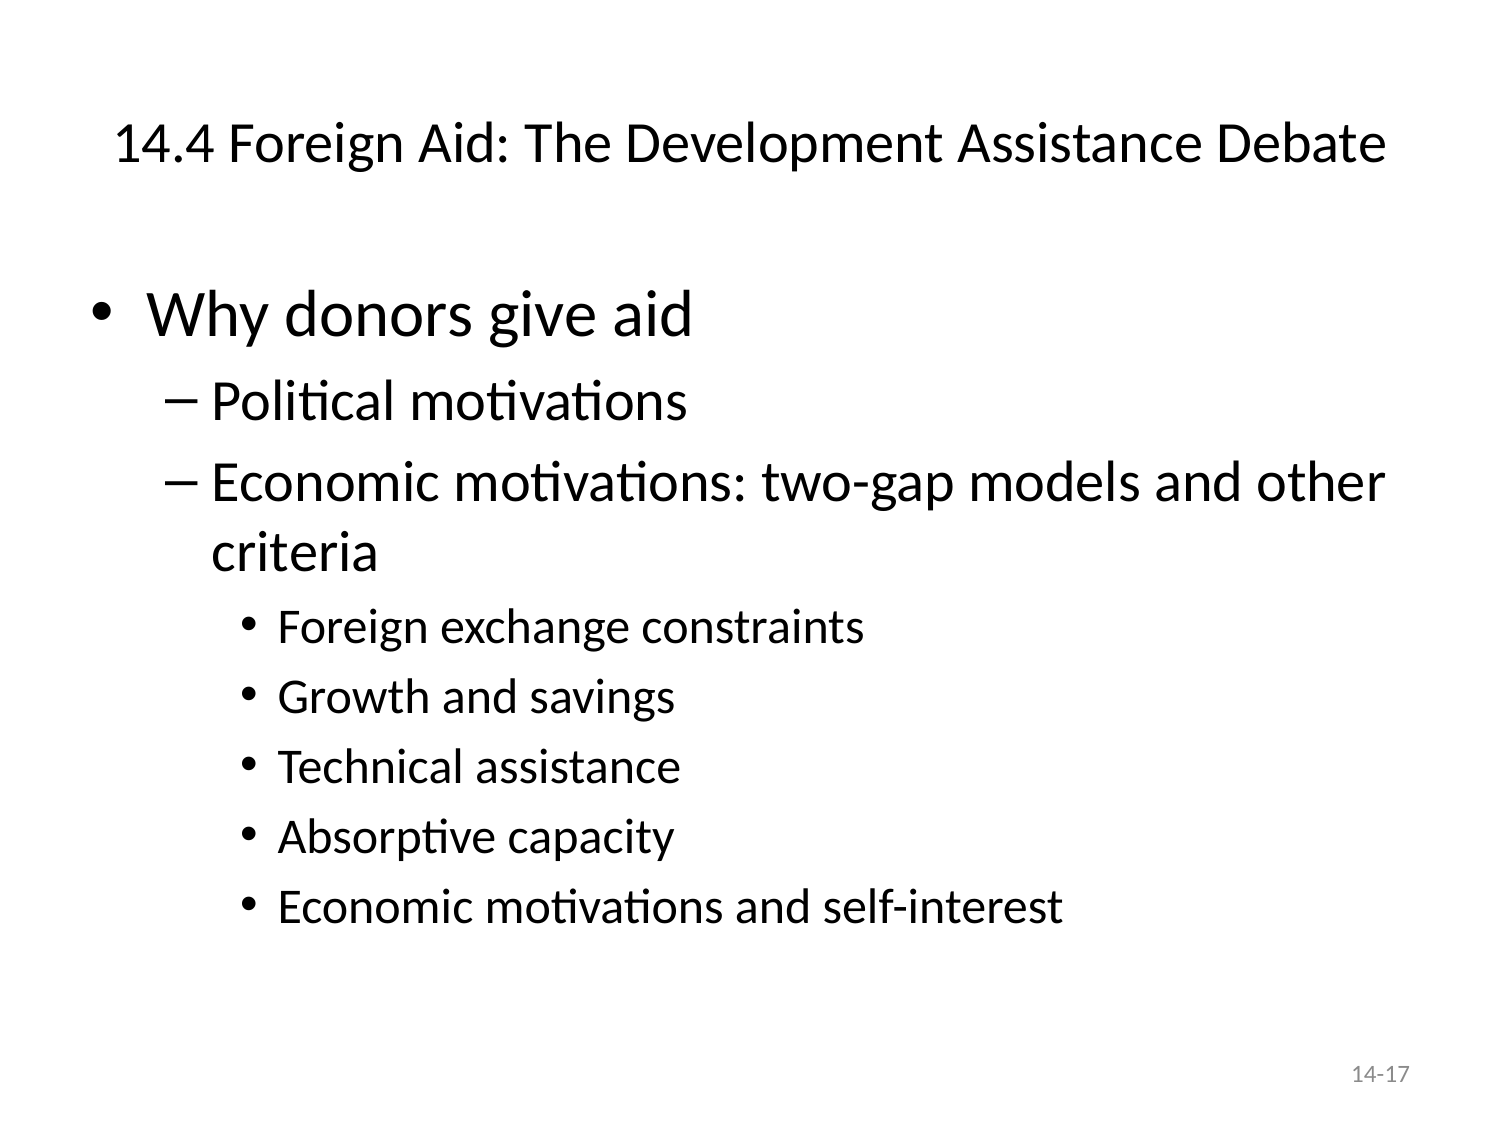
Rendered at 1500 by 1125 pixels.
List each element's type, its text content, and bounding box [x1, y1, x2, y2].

title 14.4 Foreign Aid: The Development Assistance Debate [75, 45, 1425, 233]
slide_number 14-17 [1074, 1042, 1425, 1103]
list Why donors give aid Political motivations Economic motivations: two-gap models and other criteria Foreign exchange constraints Growth and savings Technical assistance Absorptive capacity Economic motivations and self-interest [75, 262, 1425, 1005]
